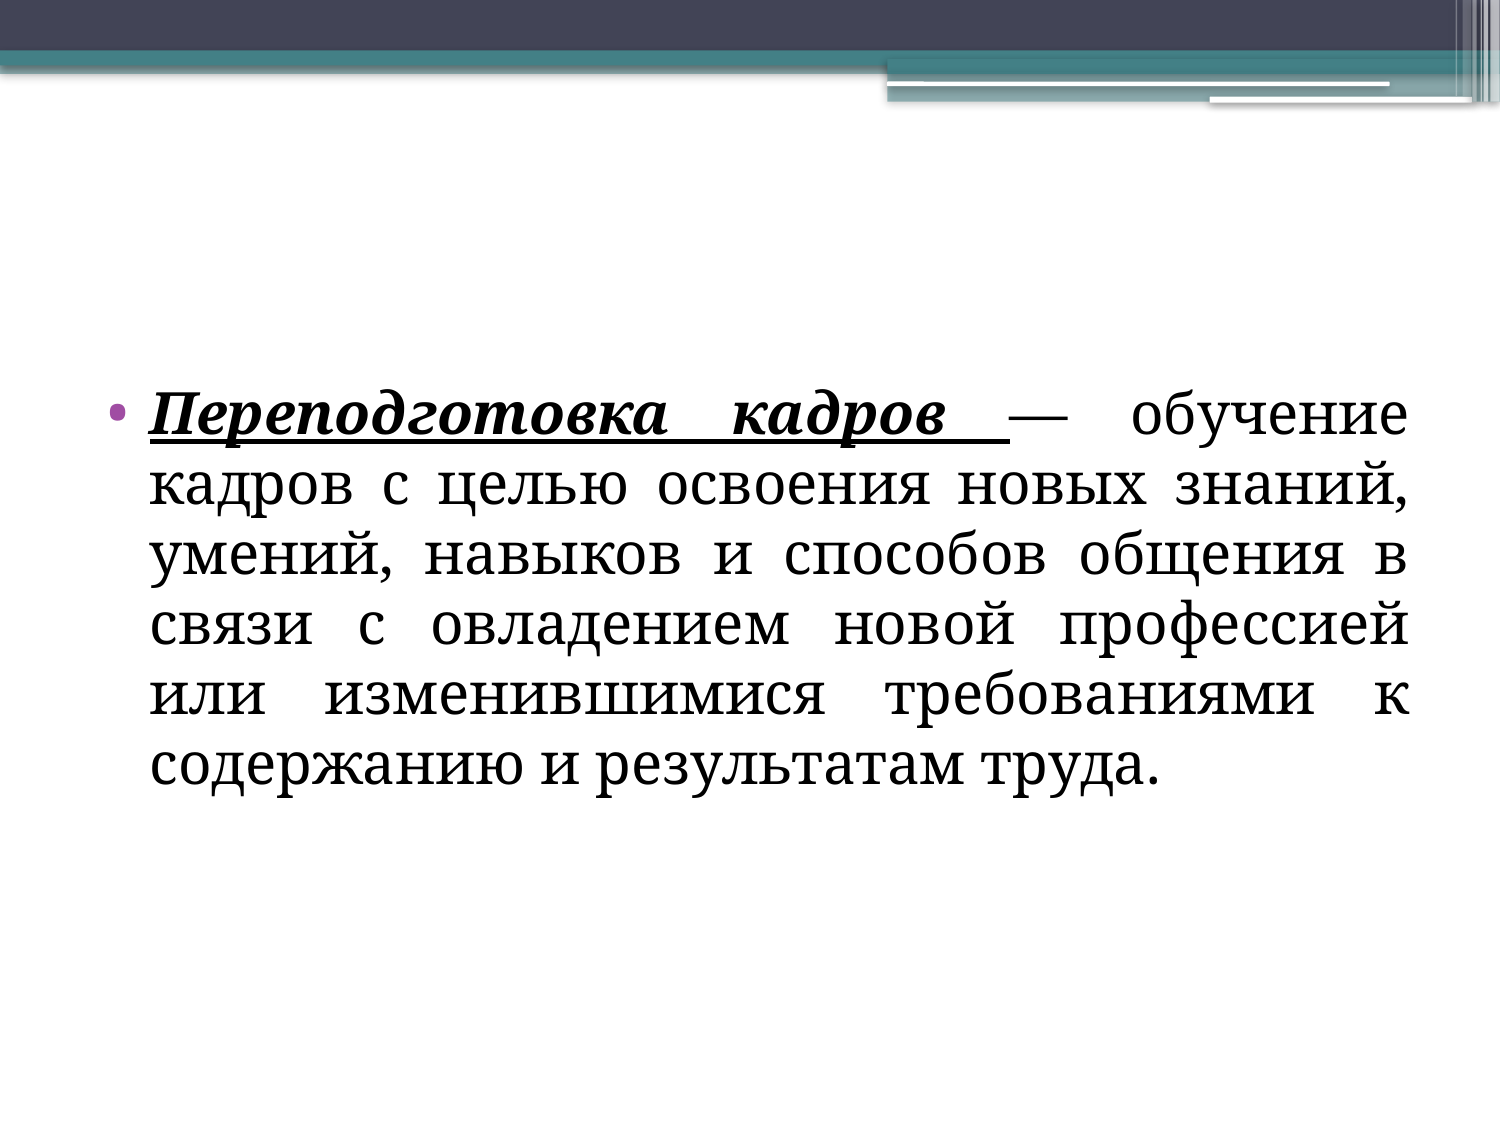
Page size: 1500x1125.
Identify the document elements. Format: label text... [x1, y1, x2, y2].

list Переподготовка кадров — обучение кадров с целью освоения новых знаний, умений, навыков и способов общения в связи с овладением новой профессией или изменившимися требованиями к содержанию и результатам труда. [75, 368, 1425, 1079]
